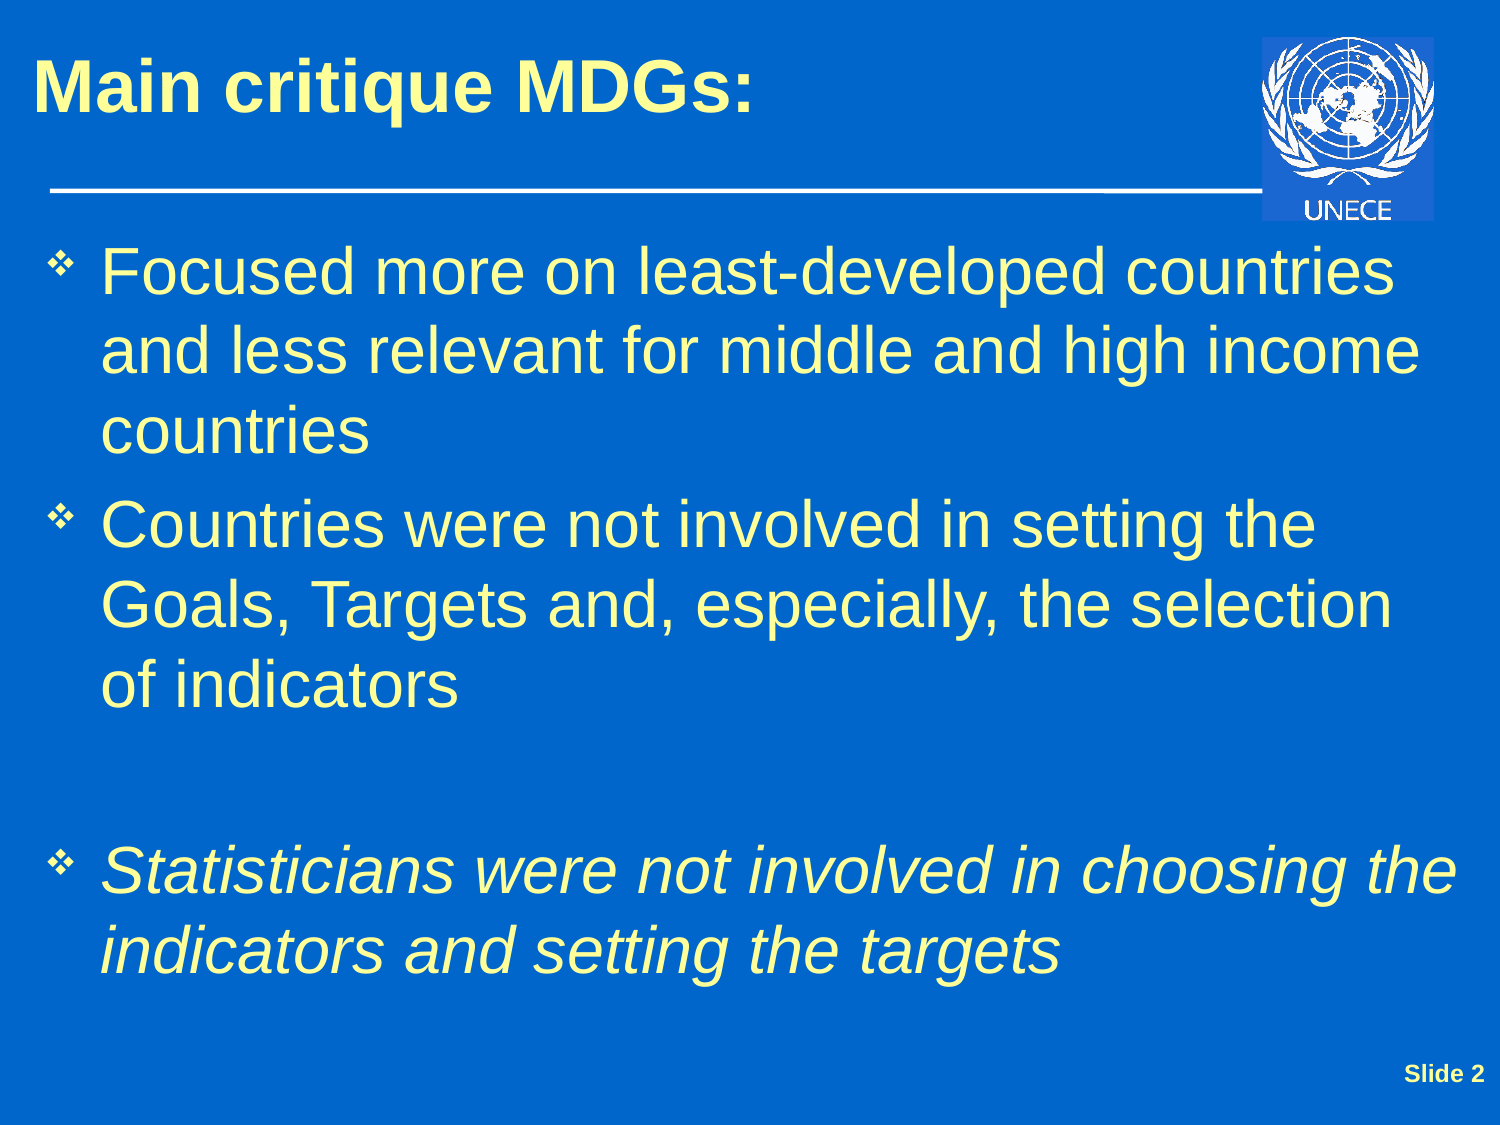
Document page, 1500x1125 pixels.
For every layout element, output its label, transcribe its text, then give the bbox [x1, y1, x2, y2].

list Focused more on least-developed countries and less relevant for middle and high income countries Countries were not involved in setting the Goals, Targets and, especially, the selection of indicators Statisticians were not involved in choosing the indicators and setting the targets [29, 219, 1483, 1024]
title Main critique MDGs: [17, 1, 1247, 165]
picture [1262, 37, 1434, 219]
